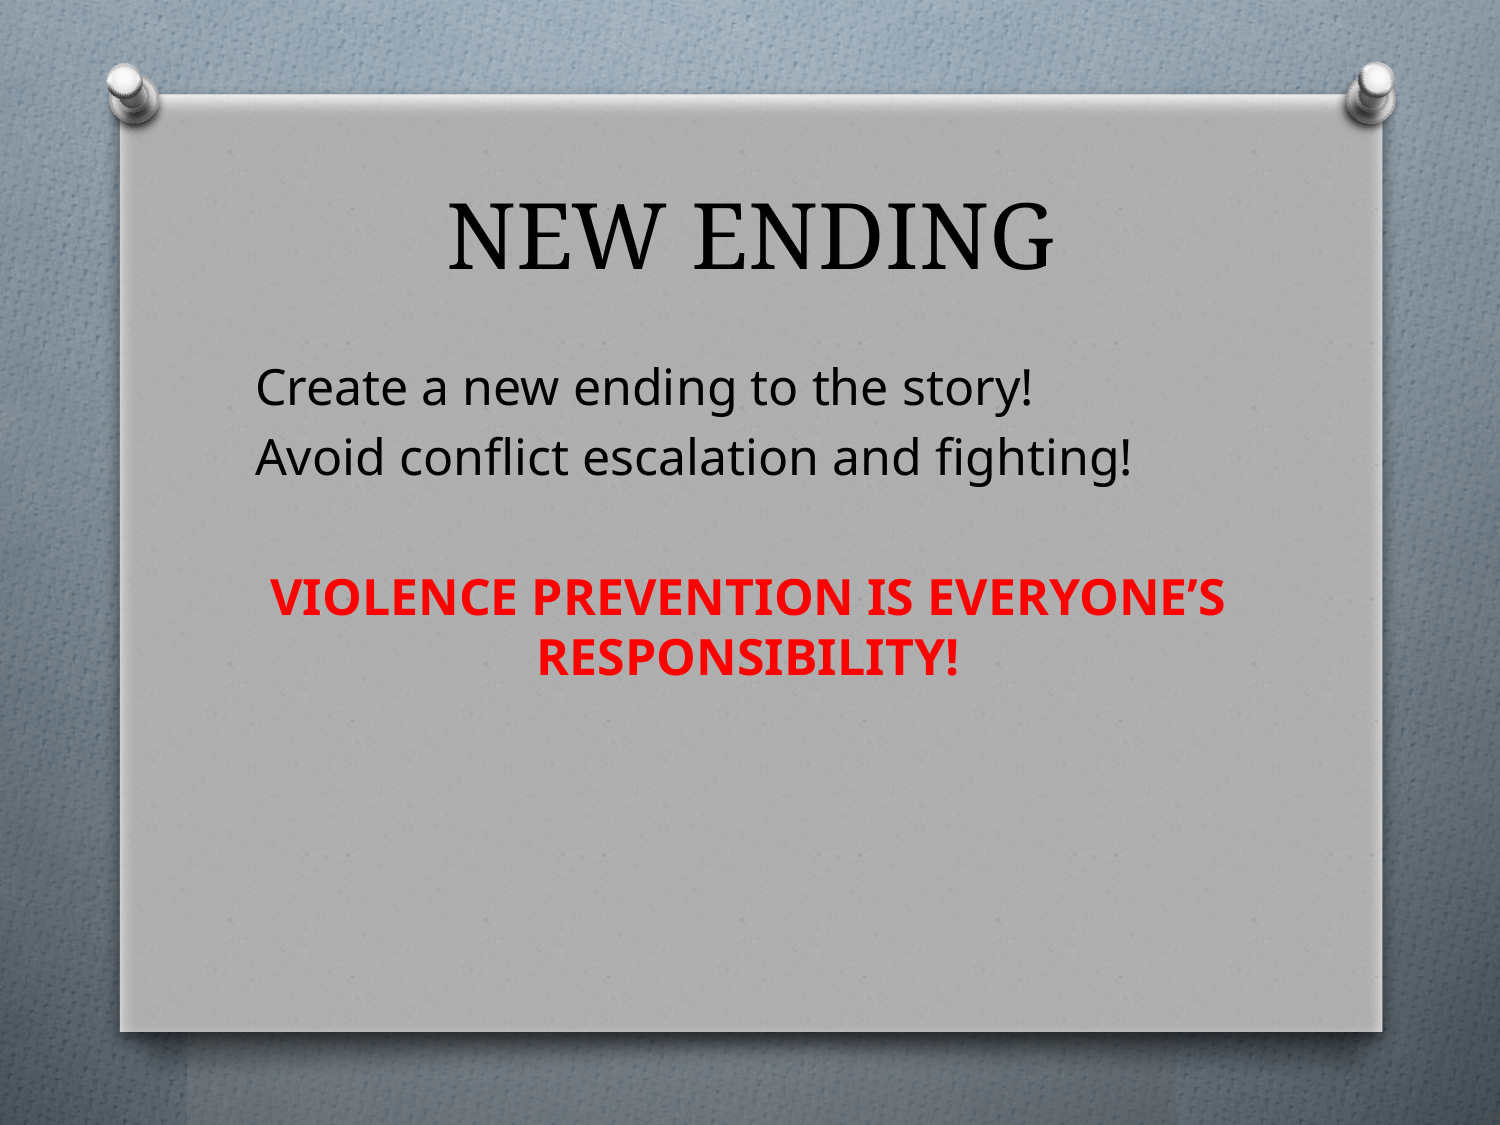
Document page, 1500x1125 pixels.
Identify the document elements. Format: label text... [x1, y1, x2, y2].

list Create a new ending to the story! Avoid conflict escalation and fighting! VIOLENCE PREVENTION IS EVERYONE’S RESPONSIBILITY! [240, 347, 1257, 939]
picture [75, 29, 198, 153]
picture [1317, 35, 1439, 156]
title NEW ENDING [179, 134, 1323, 332]
